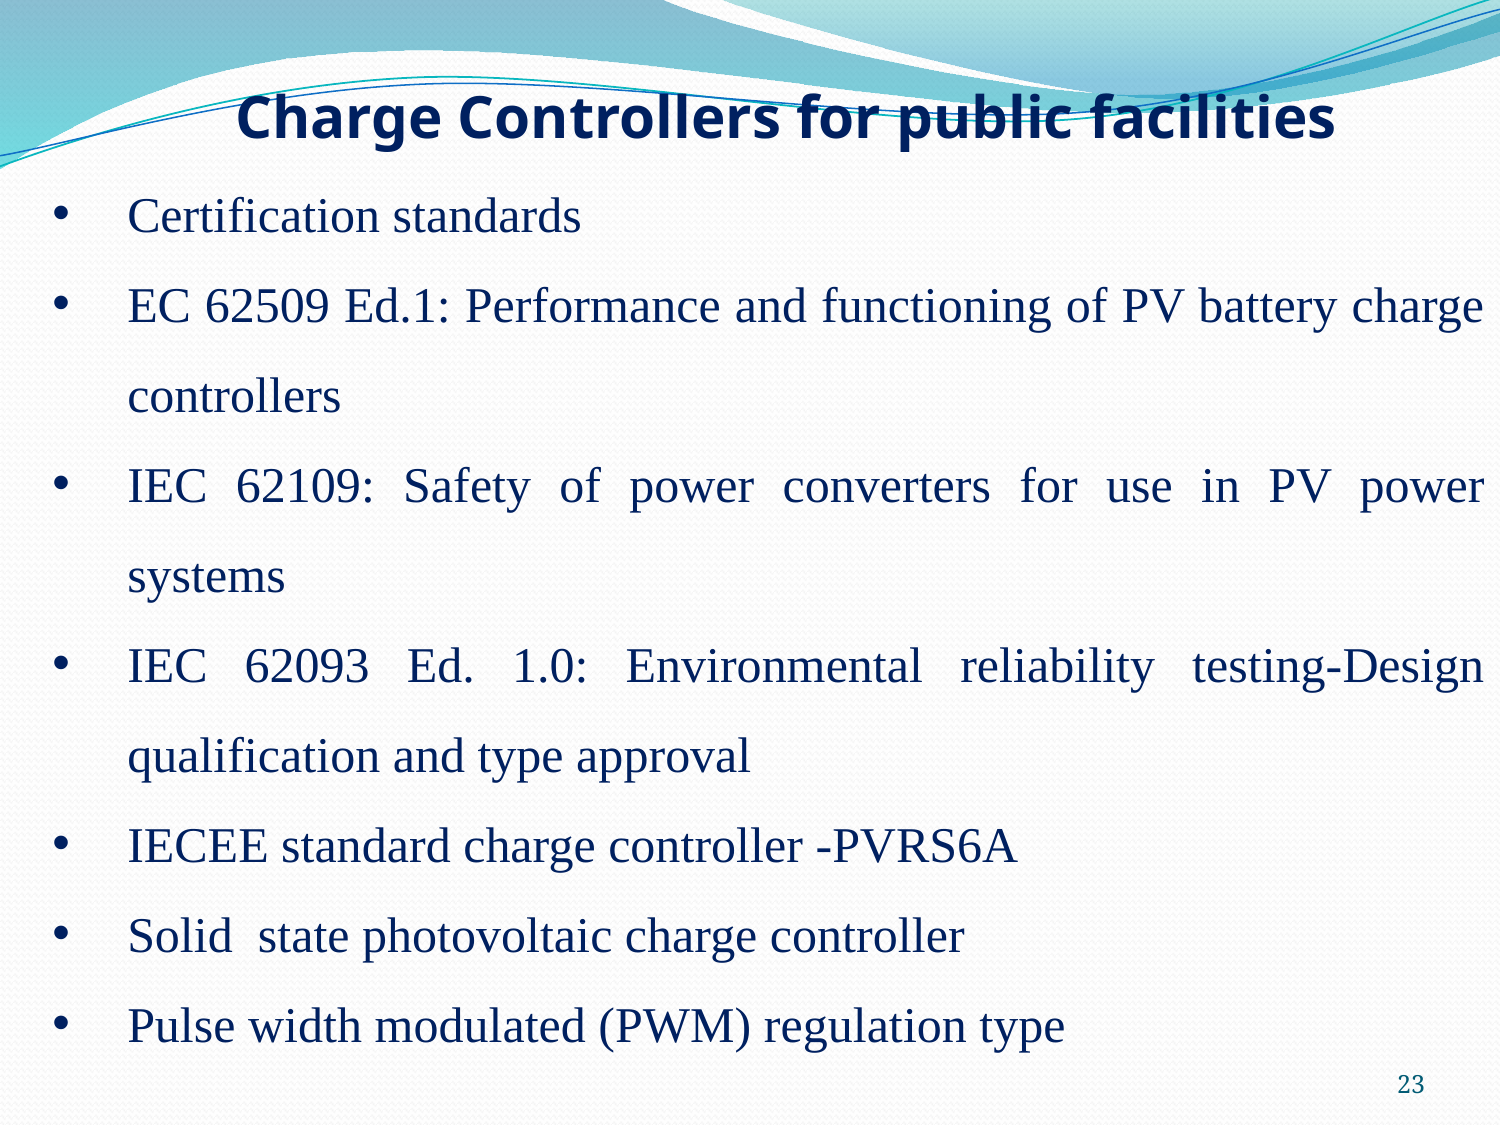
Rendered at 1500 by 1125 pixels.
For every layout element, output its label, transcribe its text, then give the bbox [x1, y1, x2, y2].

slide_number 23 [1299, 1042, 1425, 1103]
text_box Charge Controllers for public facilities Certification standards EC 62509 Ed.1: Performance and functioning of PV battery charge controllers IEC 62109: Safety of power converters for use in PV power systems IEC 62093 Ed. 1.0: Environmental reliability testing-Design qualification and type approval IECEE standard charge controller -PVRS6A Solid state photovoltaic charge controller Pulse width modulated (PWM) regulation type [37, 24, 1500, 1125]
